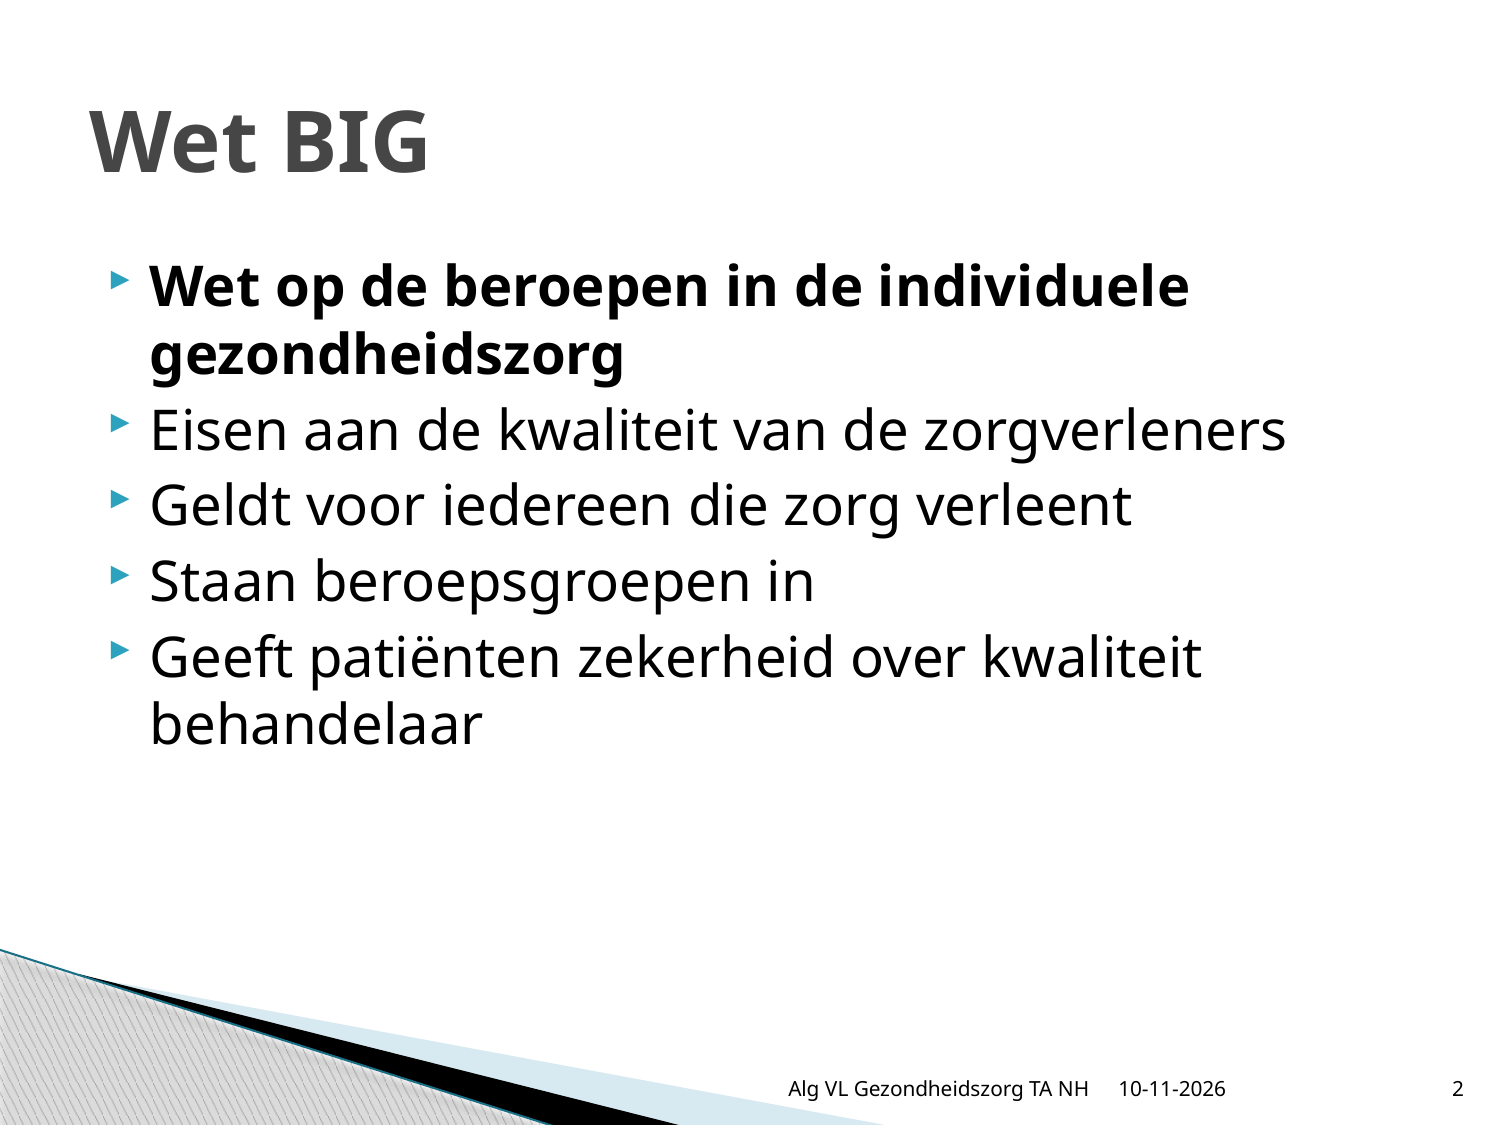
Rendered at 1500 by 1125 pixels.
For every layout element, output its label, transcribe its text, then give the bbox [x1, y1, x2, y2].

list Wet op de beroepen in de individuele gezondheidszorg Eisen aan de kwaliteit van de zorgverleners Geldt voor iedereen die zorg verleent Staan beroepsgroepen in Geeft patiënten zekerheid over kwaliteit behandelaar [75, 243, 1425, 986]
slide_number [1105, 1051, 1418, 1112]
slide_number 2 [1418, 1051, 1479, 1112]
footer Alg VL Gezondheidszorg TA NH [718, 1051, 1105, 1112]
title Wet BIG [75, 45, 1425, 233]
